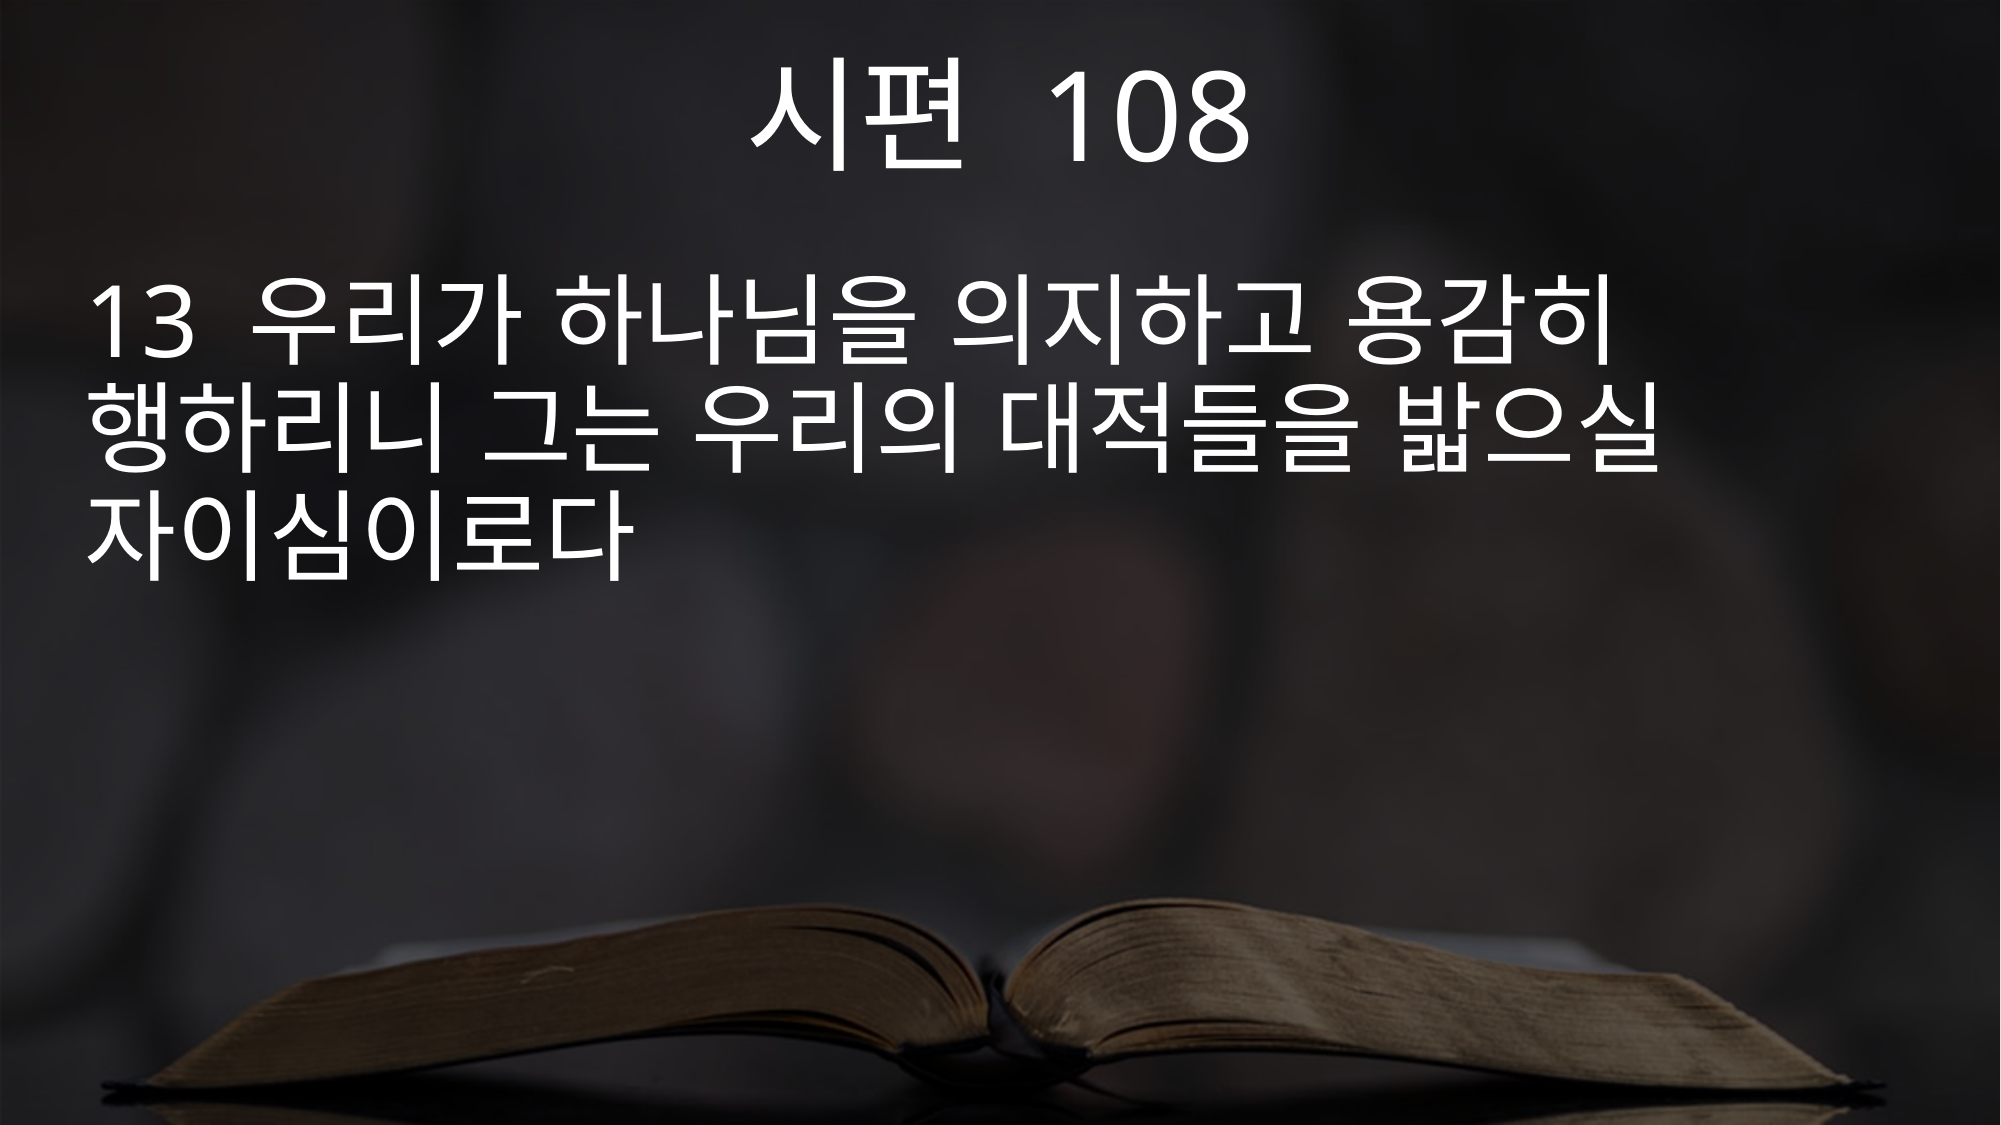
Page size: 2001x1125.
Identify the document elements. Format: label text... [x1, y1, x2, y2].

footer 시편 108 [0, 32, 2000, 192]
list 13 우리가 하나님을 의지하고 용감히 행하리니 그는 우리의 대적들을 밟으실 자이심이로다 [69, 263, 1953, 423]
picture [0, 0, 2001, 1125]
